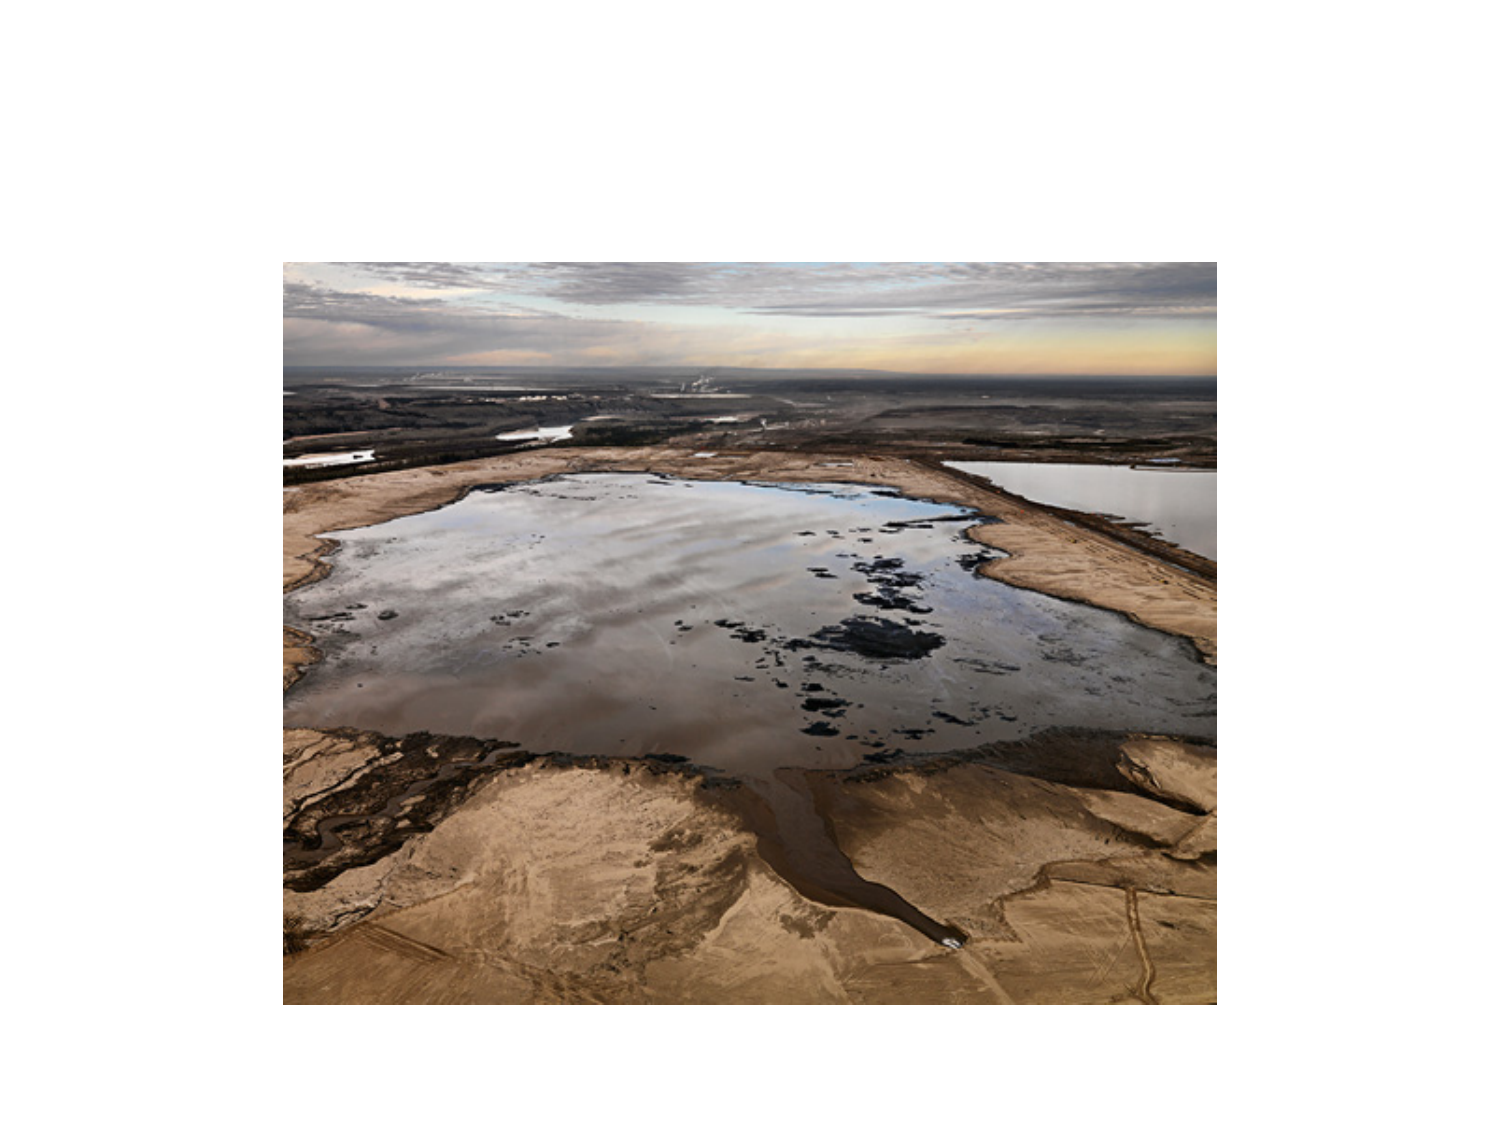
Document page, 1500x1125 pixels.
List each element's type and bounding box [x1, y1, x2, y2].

list [74, 262, 1426, 1006]
